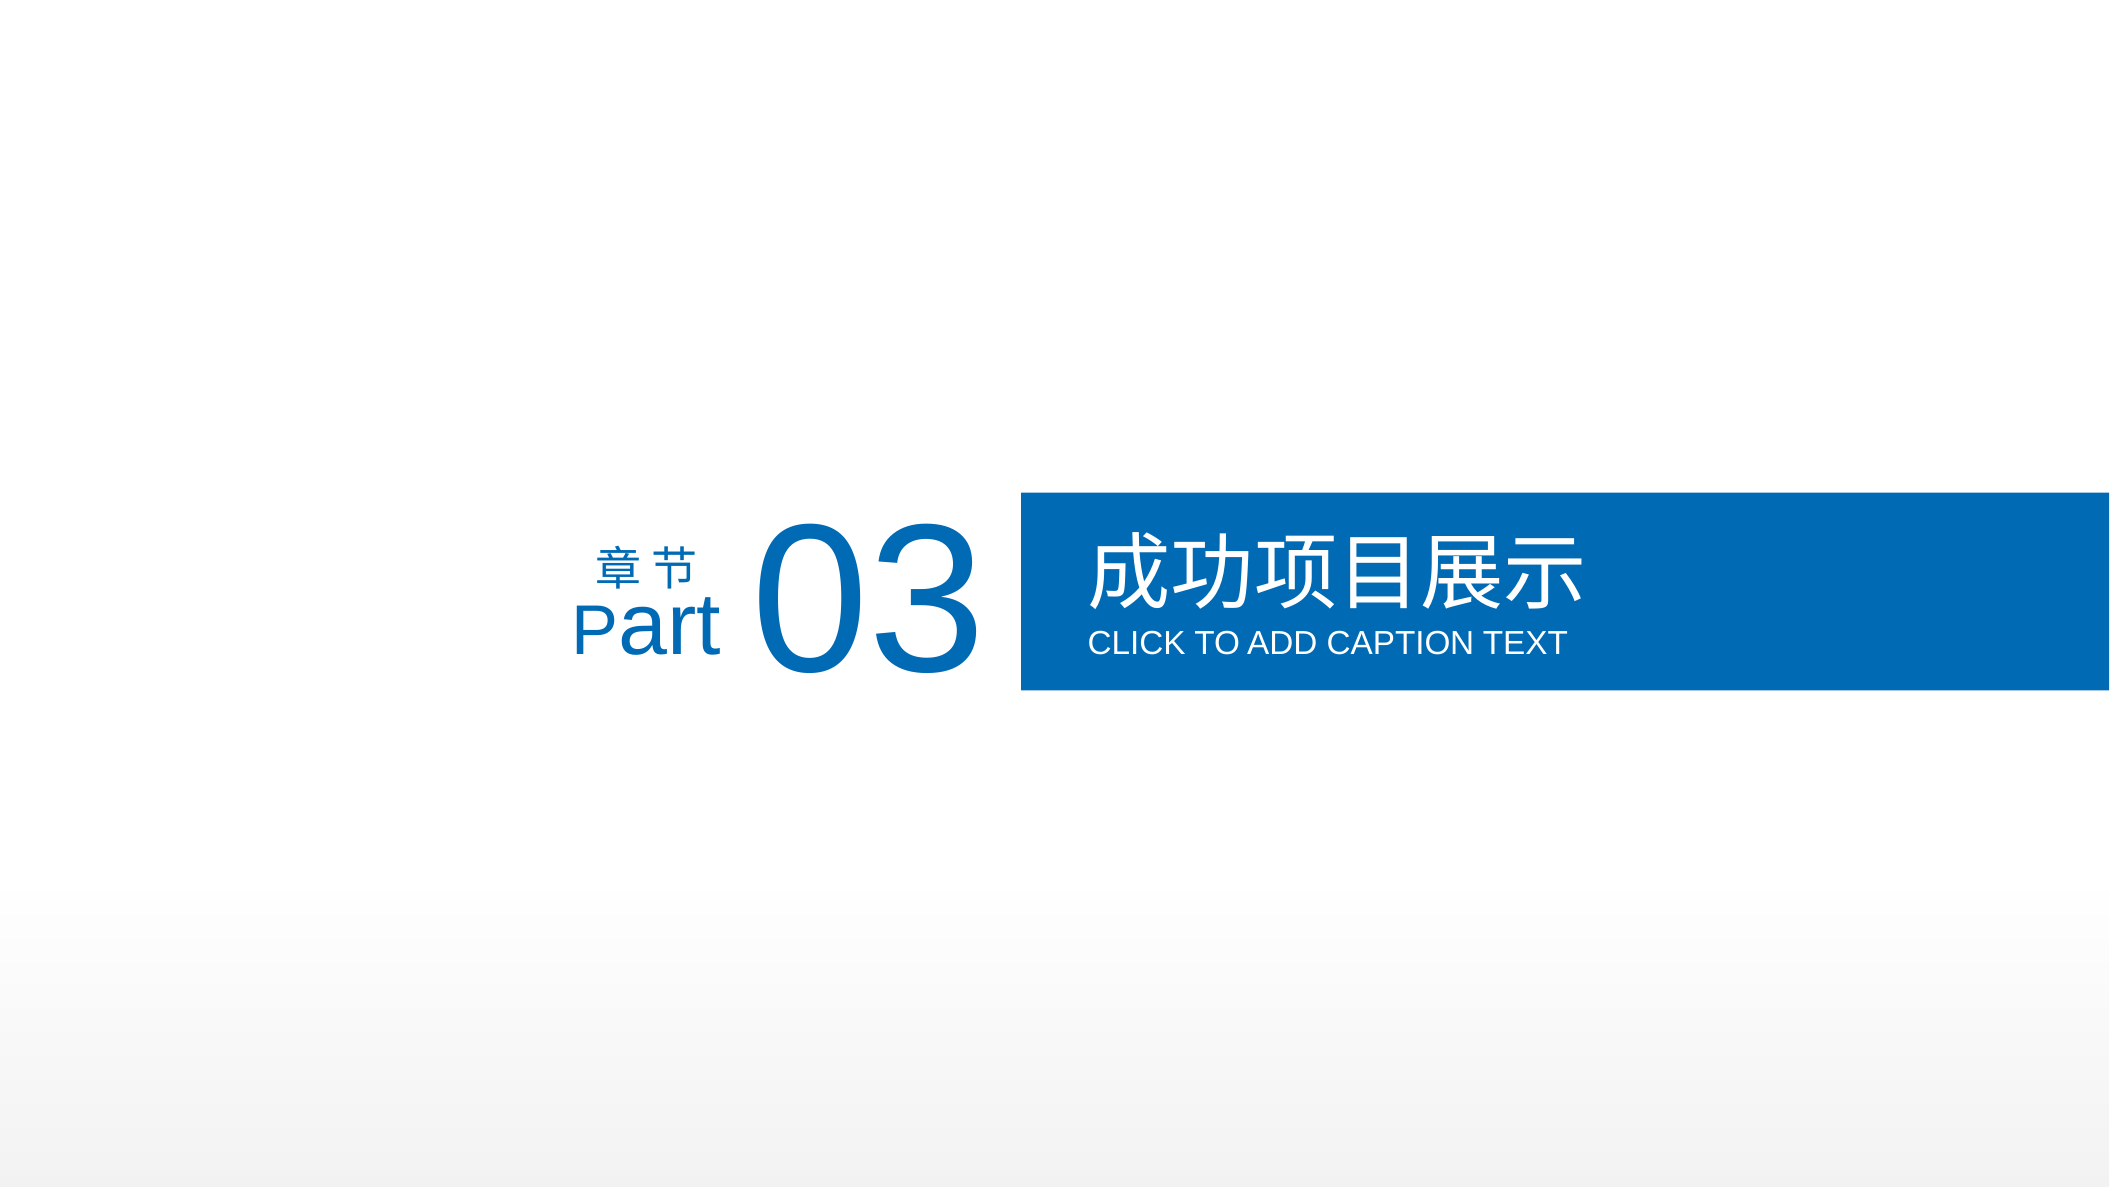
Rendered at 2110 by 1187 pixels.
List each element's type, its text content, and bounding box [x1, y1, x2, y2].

text_box [1021, 492, 2110, 691]
text_box Part [571, 566, 722, 673]
text_box CLICK TO ADD CAPTION TEXT [1087, 625, 1787, 662]
text_box 章 节 [595, 539, 698, 595]
text_box 03 [751, 460, 986, 714]
text_box 成功项目展示 [1087, 530, 1787, 621]
